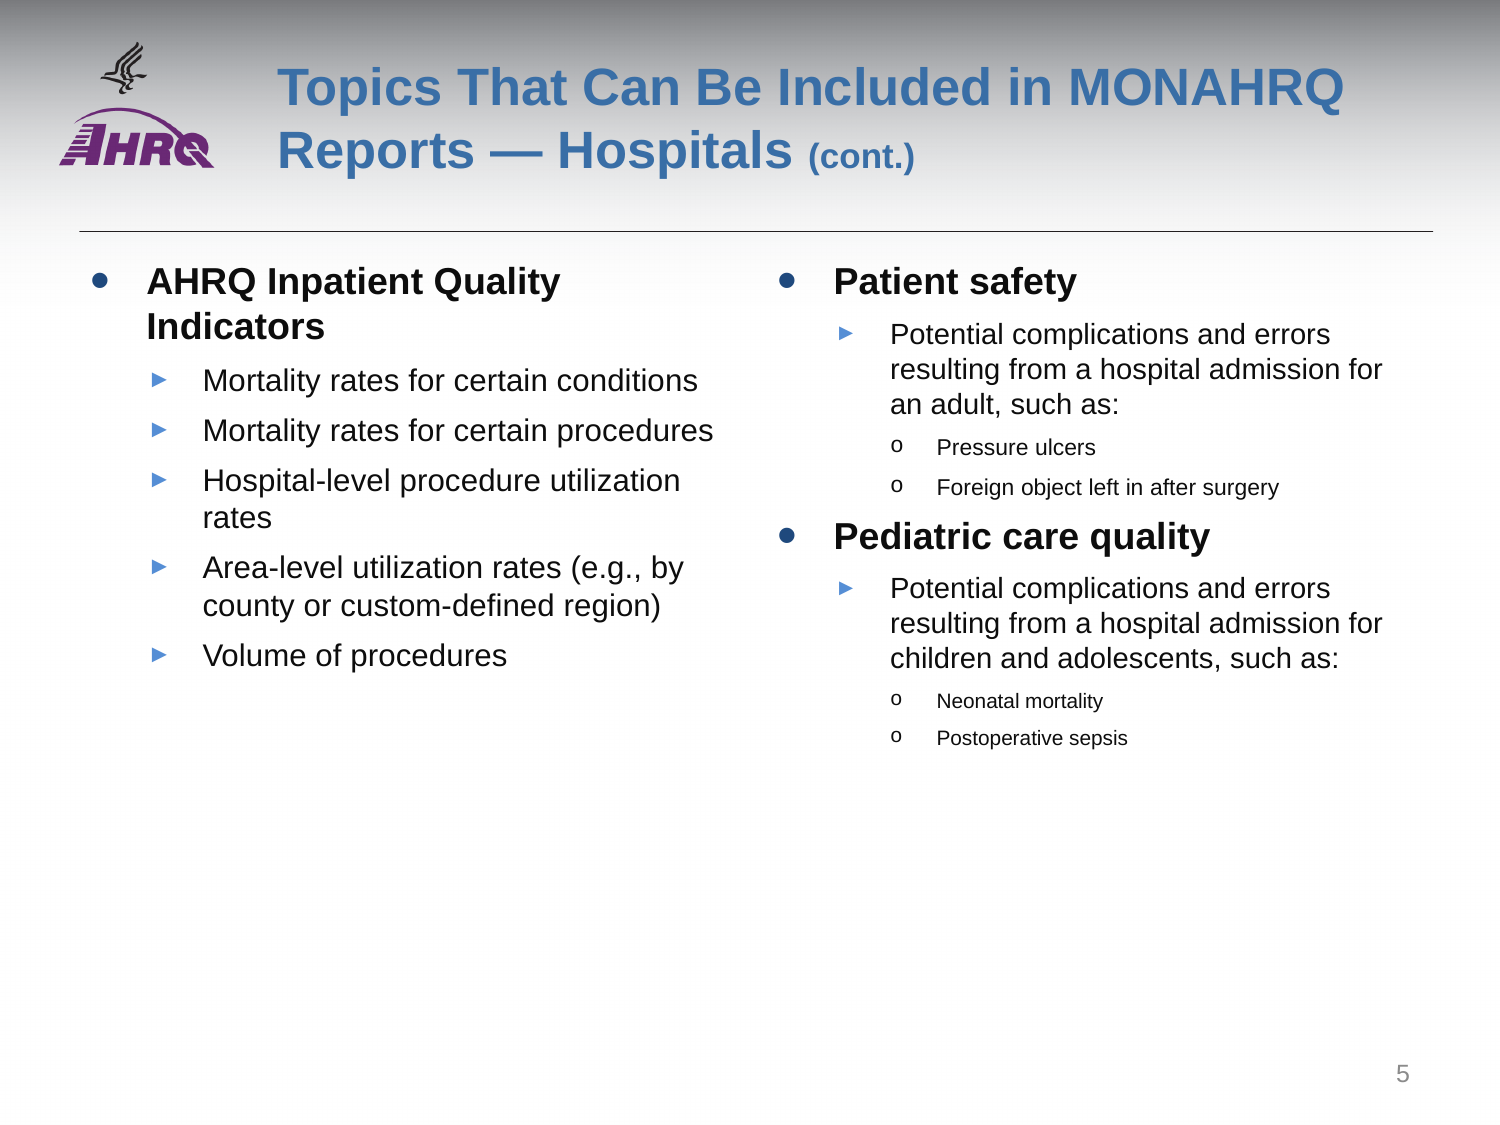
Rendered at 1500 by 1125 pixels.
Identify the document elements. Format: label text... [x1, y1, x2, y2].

picture [0, 0, 1500, 1125]
slide_number 5 [1074, 1042, 1425, 1103]
list Patient safety Potential complications and errors resulting from a hospital admission for an adult, such as: Pressure ulcers Foreign object left in after surgery Pediatric care quality Potential complications and errors resulting from a hospital admission for children and adolescents, such as: Neonatal mortality Postoperative sepsis [762, 249, 1425, 1013]
title Topics That Can Be Included in MONAHRQ Reports — Hospitals (cont.) [262, 45, 1488, 188]
list AHRQ Inpatient Quality Indicators Mortality rates for certain conditions Mortality rates for certain procedures Hospital-level procedure utilization rates Area-level utilization rates (e.g., by county or custom-defined region) Volume of procedures [75, 249, 738, 993]
